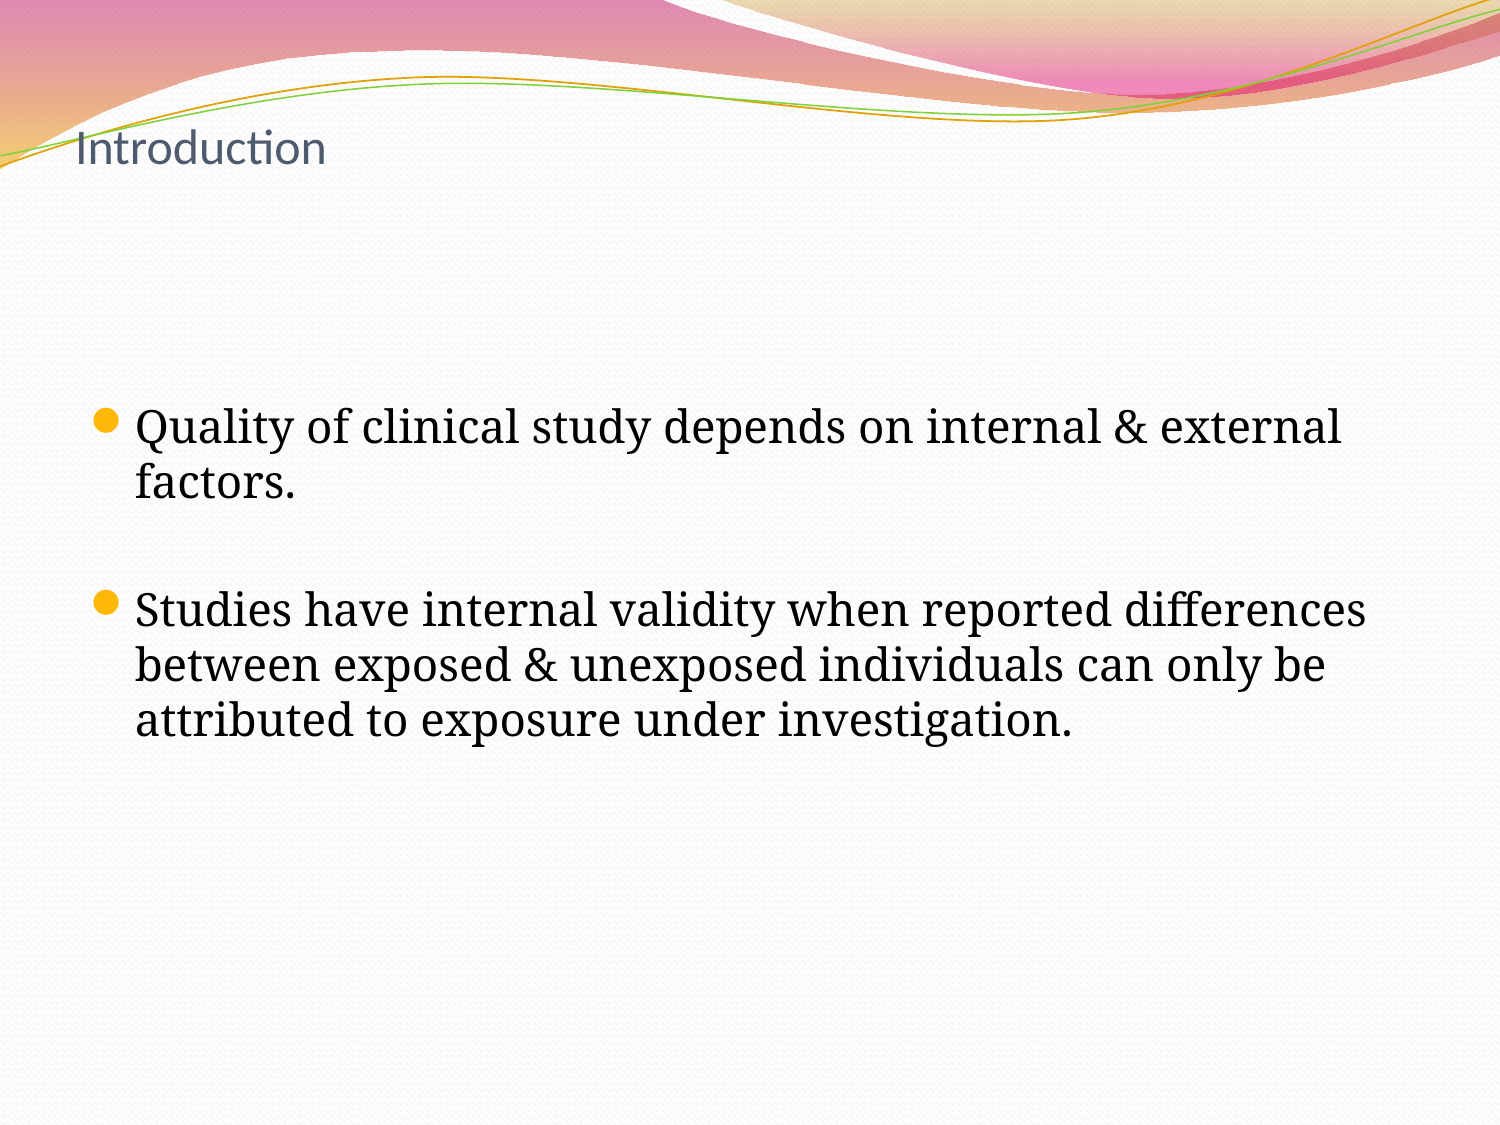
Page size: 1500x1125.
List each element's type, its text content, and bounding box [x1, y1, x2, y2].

list Quality of clinical study depends on internal & external factors. Studies have internal validity when reported differences between exposed & unexposed individuals can only be attributed to exposure under investigation. [75, 262, 1425, 1038]
title Introduction [75, 75, 1425, 175]
